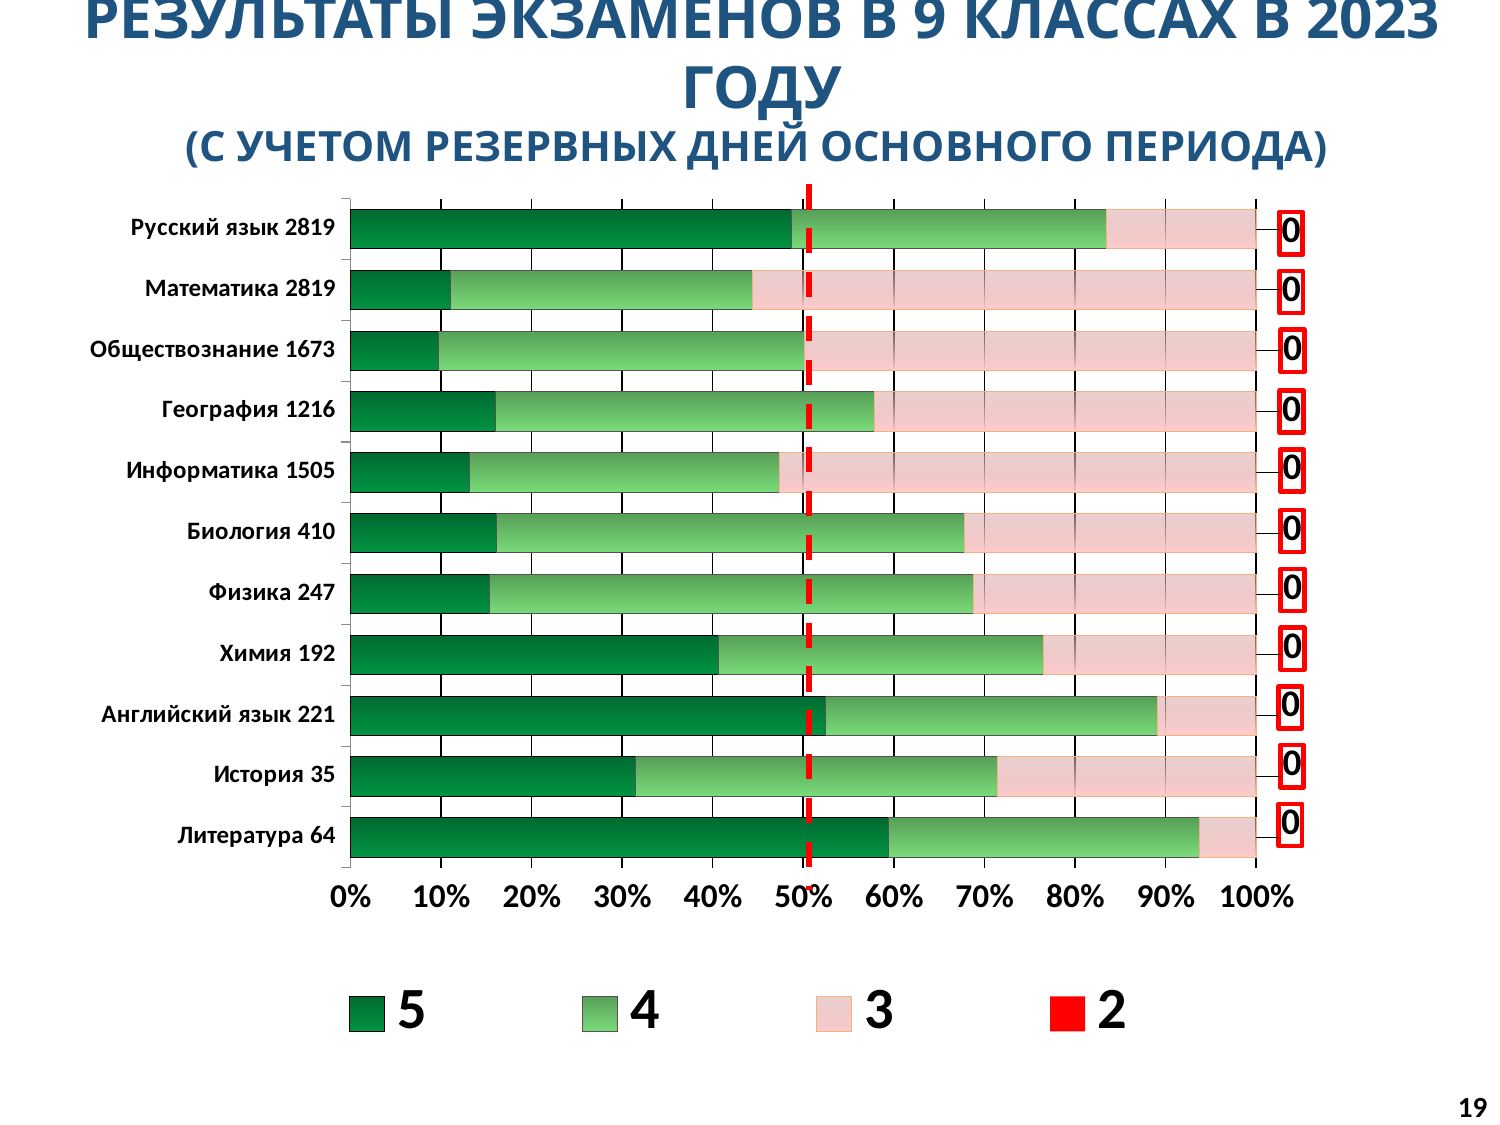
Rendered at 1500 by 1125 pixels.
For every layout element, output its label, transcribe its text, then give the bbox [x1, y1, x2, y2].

text_box 19 [1443, 1081, 1500, 1125]
chart [17, 175, 1341, 1085]
text_box РЕЗУЛЬТАТЫ ЭКЗАМЕНОВ В 9 КЛАССАХ В 2023 ГОДУ (С УЧЕТОМ РЕЗЕРВНЫХ ДНЕЙ ОСНОВНОГО ПЕРИОДА) [17, 24, 1500, 126]
